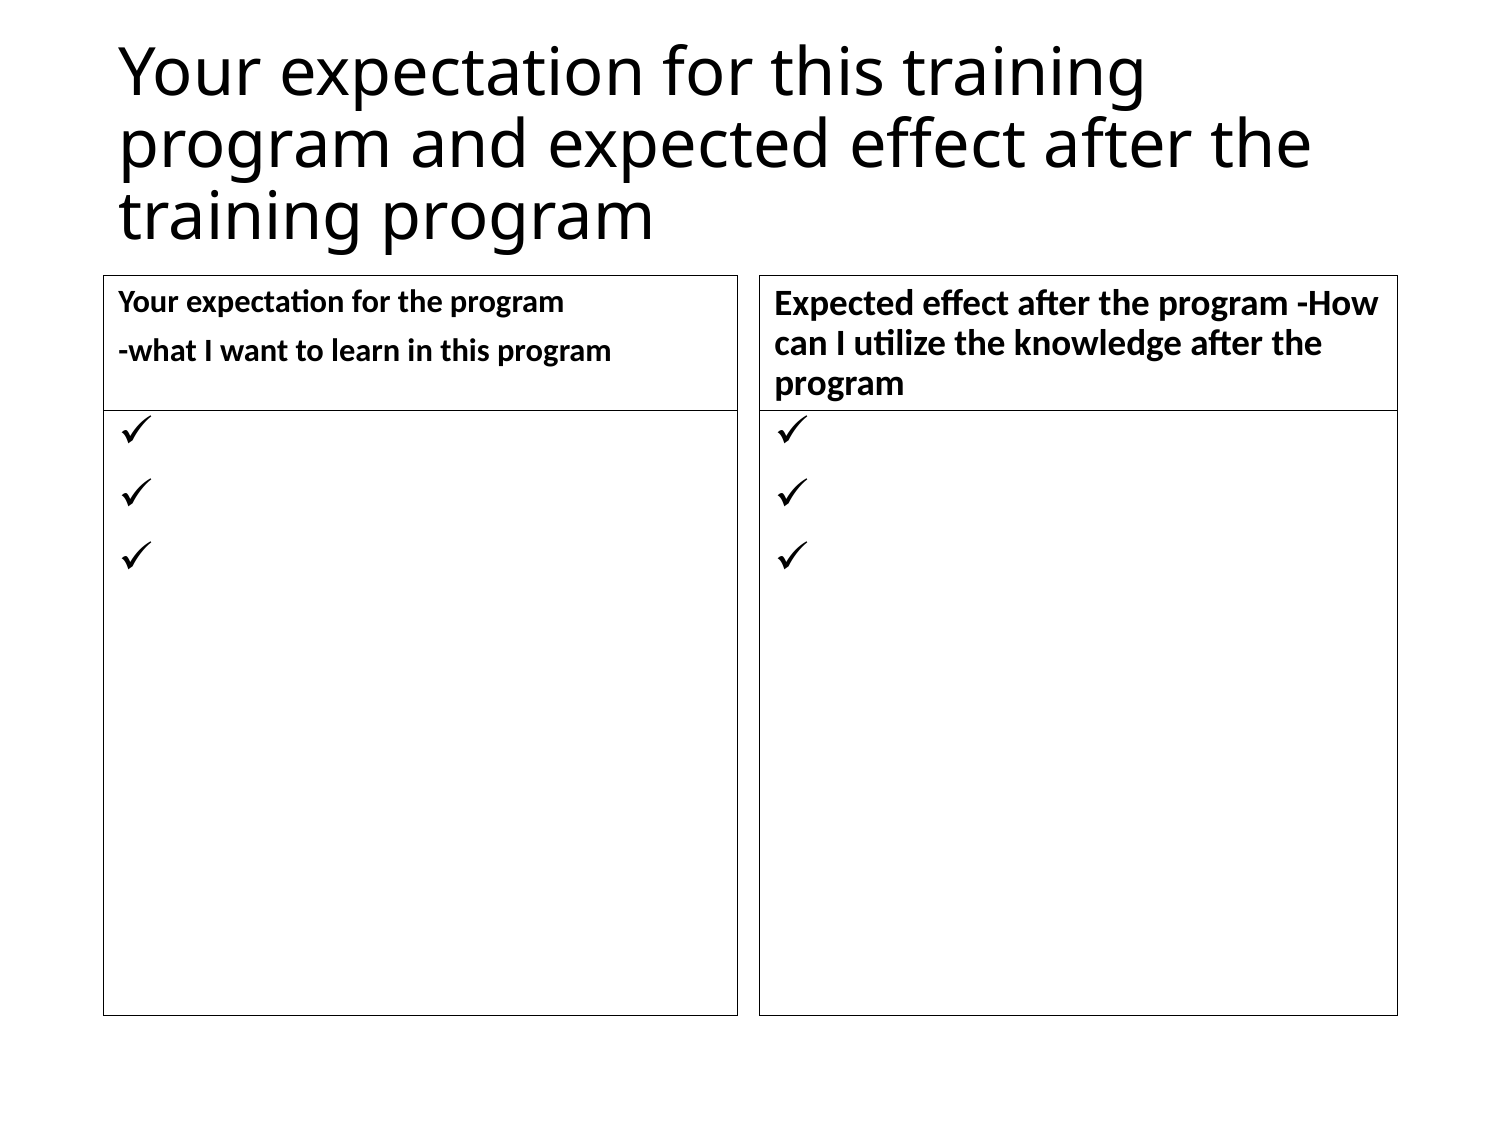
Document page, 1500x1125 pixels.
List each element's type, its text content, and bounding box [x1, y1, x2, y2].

list [759, 410, 1398, 1016]
list Your expectation for the program -what I want to learn in this program [103, 275, 738, 410]
title Your expectation for this training program and expected effect after the training program [103, 59, 1398, 232]
list [103, 410, 738, 1016]
list Expected effect after the program -How can I utilize the knowledge after the program [759, 275, 1398, 410]
